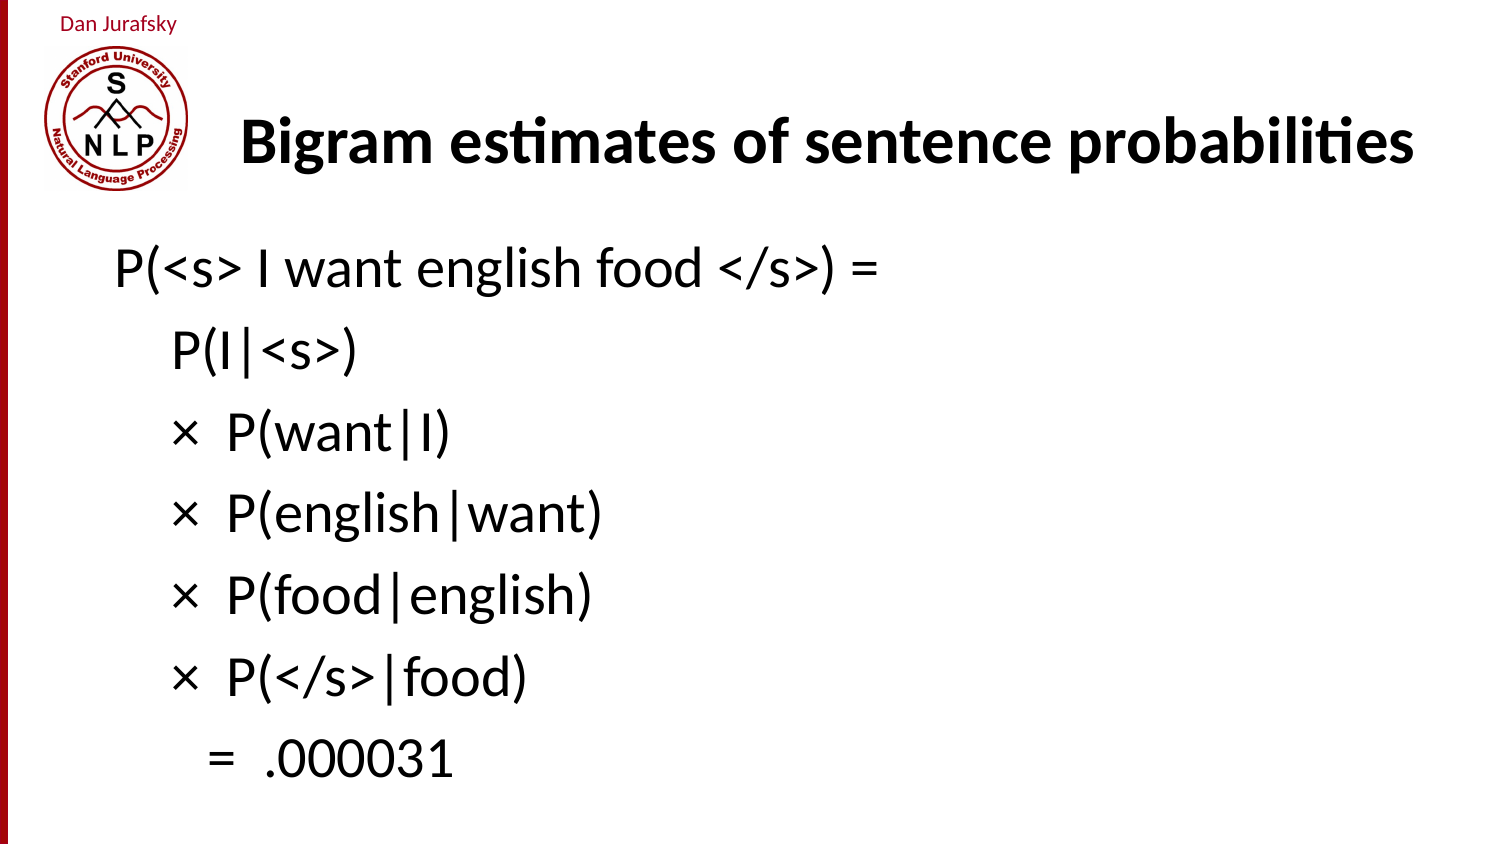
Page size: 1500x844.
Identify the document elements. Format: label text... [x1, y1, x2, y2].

title Bigram estimates of sentence probabilities [225, 62, 1450, 185]
list P(<s> I want english food </s>) = P(I|<s>) × P(want|I) × P(english|want) × P(food|english) × P(</s>|food) = .000031 [99, 221, 1500, 769]
picture [44, 46, 188, 191]
